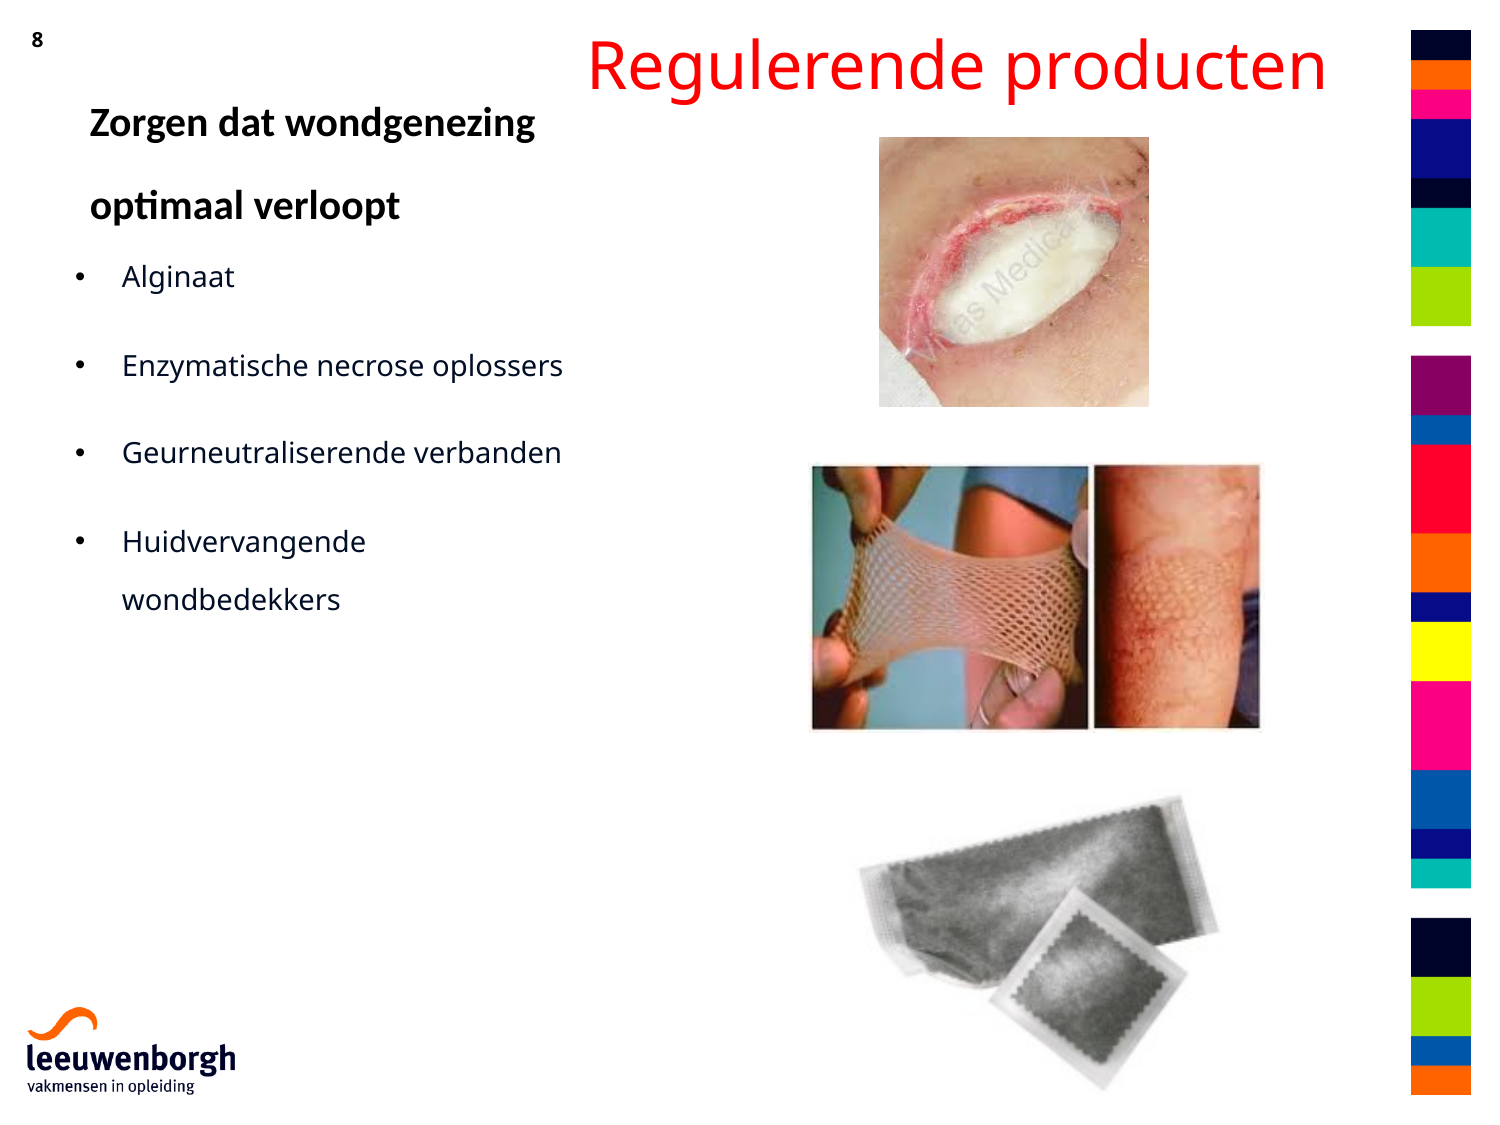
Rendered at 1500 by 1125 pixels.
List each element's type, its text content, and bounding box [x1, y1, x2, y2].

picture [879, 136, 1150, 407]
picture [807, 462, 1265, 734]
picture [832, 789, 1240, 1095]
list Regulerende producten [586, 44, 1426, 1006]
list Alginaat Enzymatische necrose oplossers Geurneutraliserende verbanden Huidvervangende wondbedekkers [74, 235, 569, 1006]
picture [1411, 30, 1471, 1095]
title Zorgen dat wondgenezing optimaal verloopt [74, 44, 569, 235]
picture [27, 1007, 235, 1095]
